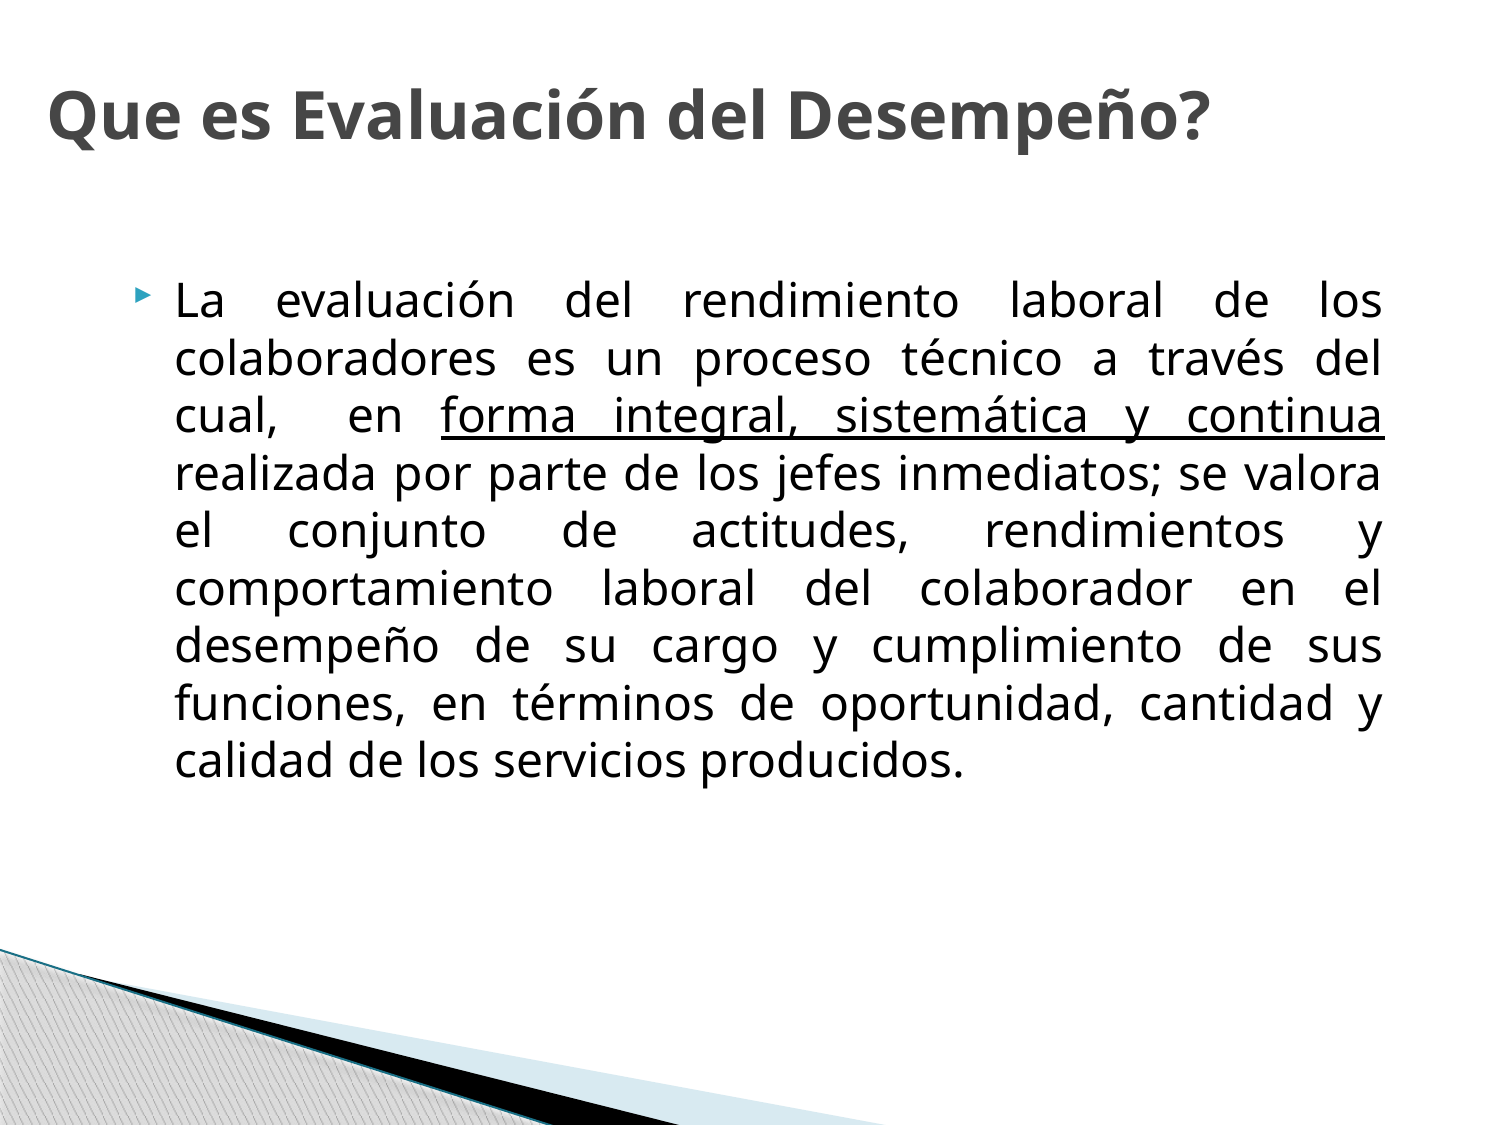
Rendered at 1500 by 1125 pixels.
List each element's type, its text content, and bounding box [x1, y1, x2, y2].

text_box La evaluación del rendimiento laboral de los colaboradores es un proceso técnico a través del cual, en forma integral, sistemática y continua realizada por parte de los jefes inmediatos; se valora el conjunto de actitudes, rendimientos y comportamiento laboral del colaborador en el desempeño de su cargo y cumplimiento de sus funciones, en términos de oportunidad, cantidad y calidad de los servicios producidos. [99, 262, 1400, 988]
text_box Que es Evaluación del Desempeño? [32, 37, 1347, 188]
